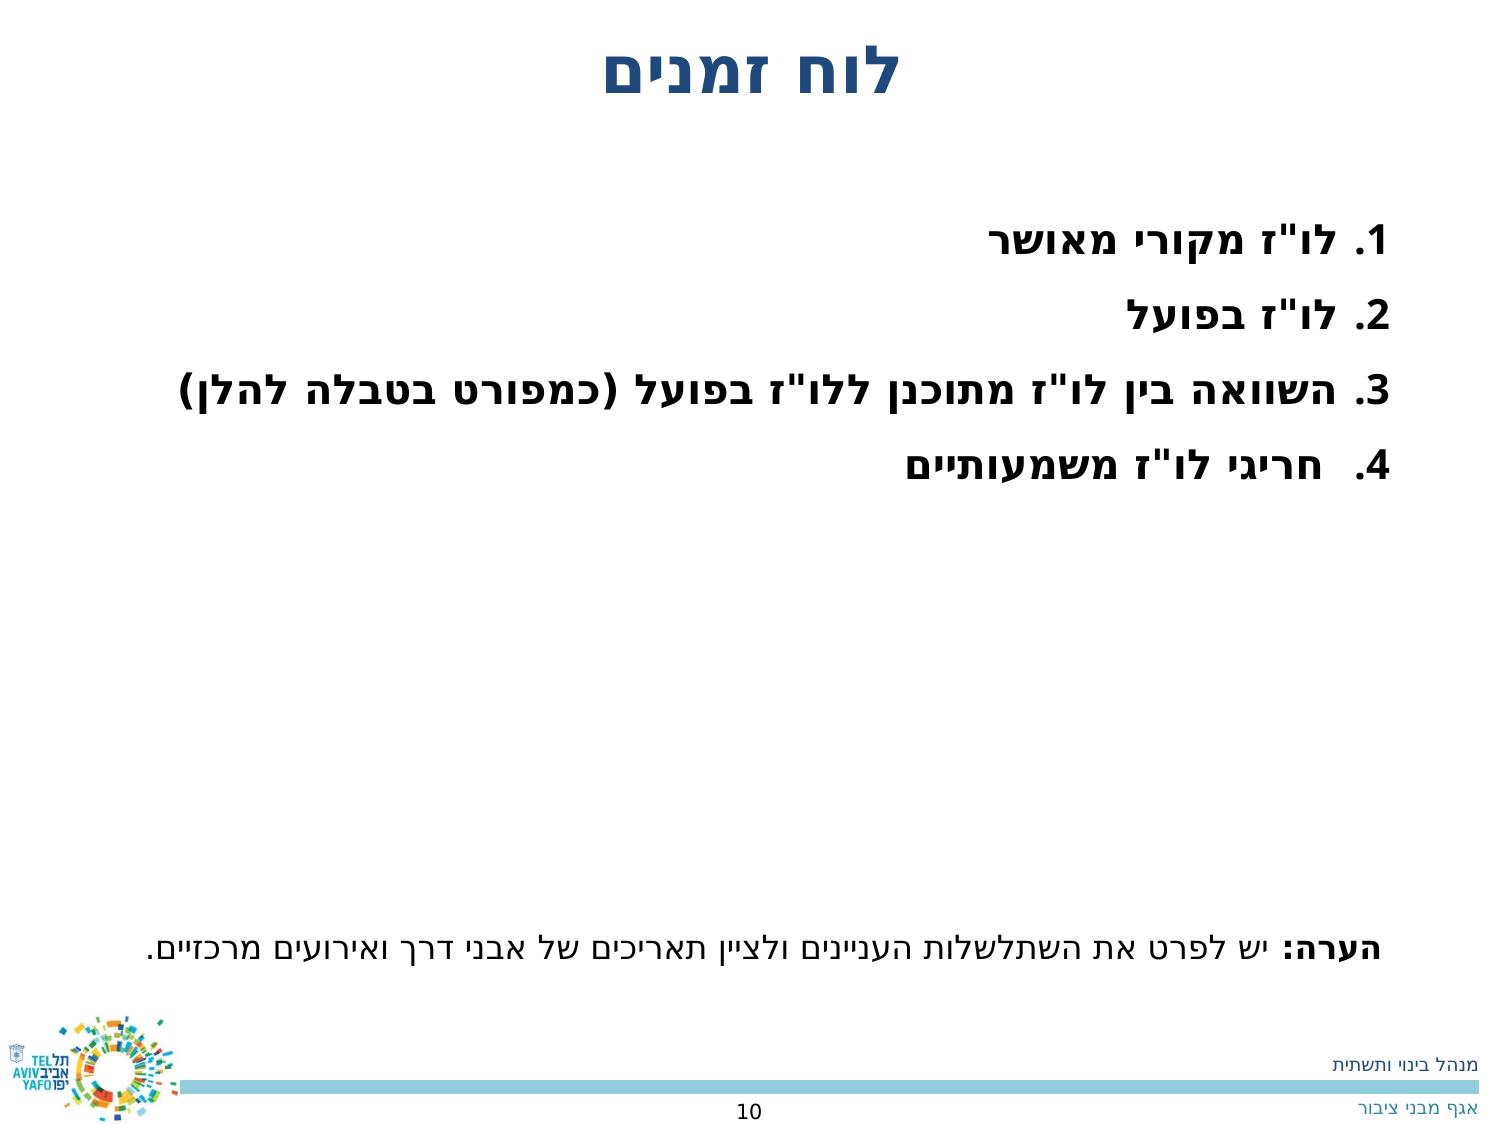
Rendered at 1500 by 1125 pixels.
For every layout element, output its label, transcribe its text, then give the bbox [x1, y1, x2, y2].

picture [7, 1013, 180, 1123]
text_box לו"ז מקורי מאושר לו"ז בפועל השוואה בין לו"ז מתוכנן ללו"ז בפועל (כמפורט בטבלה להלן) חריגי לו"ז משמעותיים [89, 181, 1485, 496]
text_box הערה: יש לפרט את השתלשלות העניינים ולציין תאריכים של אבני דרך ואירועים מרכזיים. [86, 905, 1398, 988]
text_box לוח זמנים [348, 14, 1157, 119]
